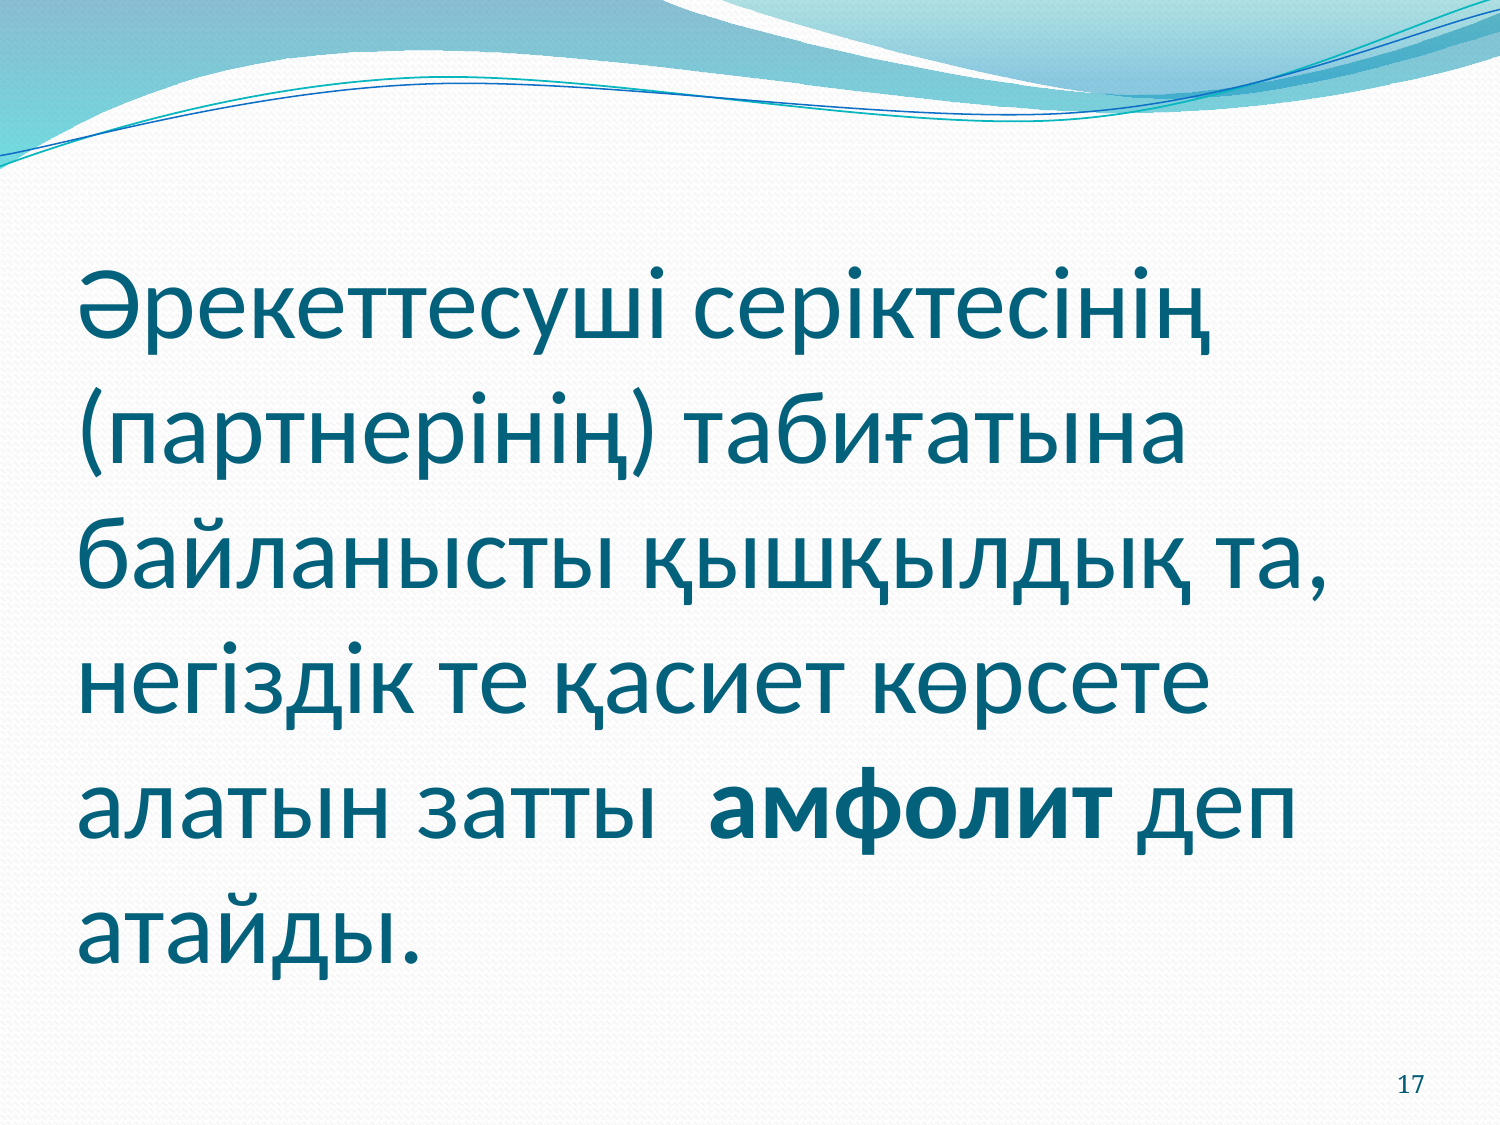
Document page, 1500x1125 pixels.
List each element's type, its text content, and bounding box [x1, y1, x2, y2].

slide_number 17 [1299, 1042, 1425, 1103]
title Әрекеттесуші серіктесінің (партнерінің) табиғатына байланысты қышқылдық та, негіздік те қасиет көрсете алатын затты амфолит деп атайды. [74, 115, 1438, 985]
